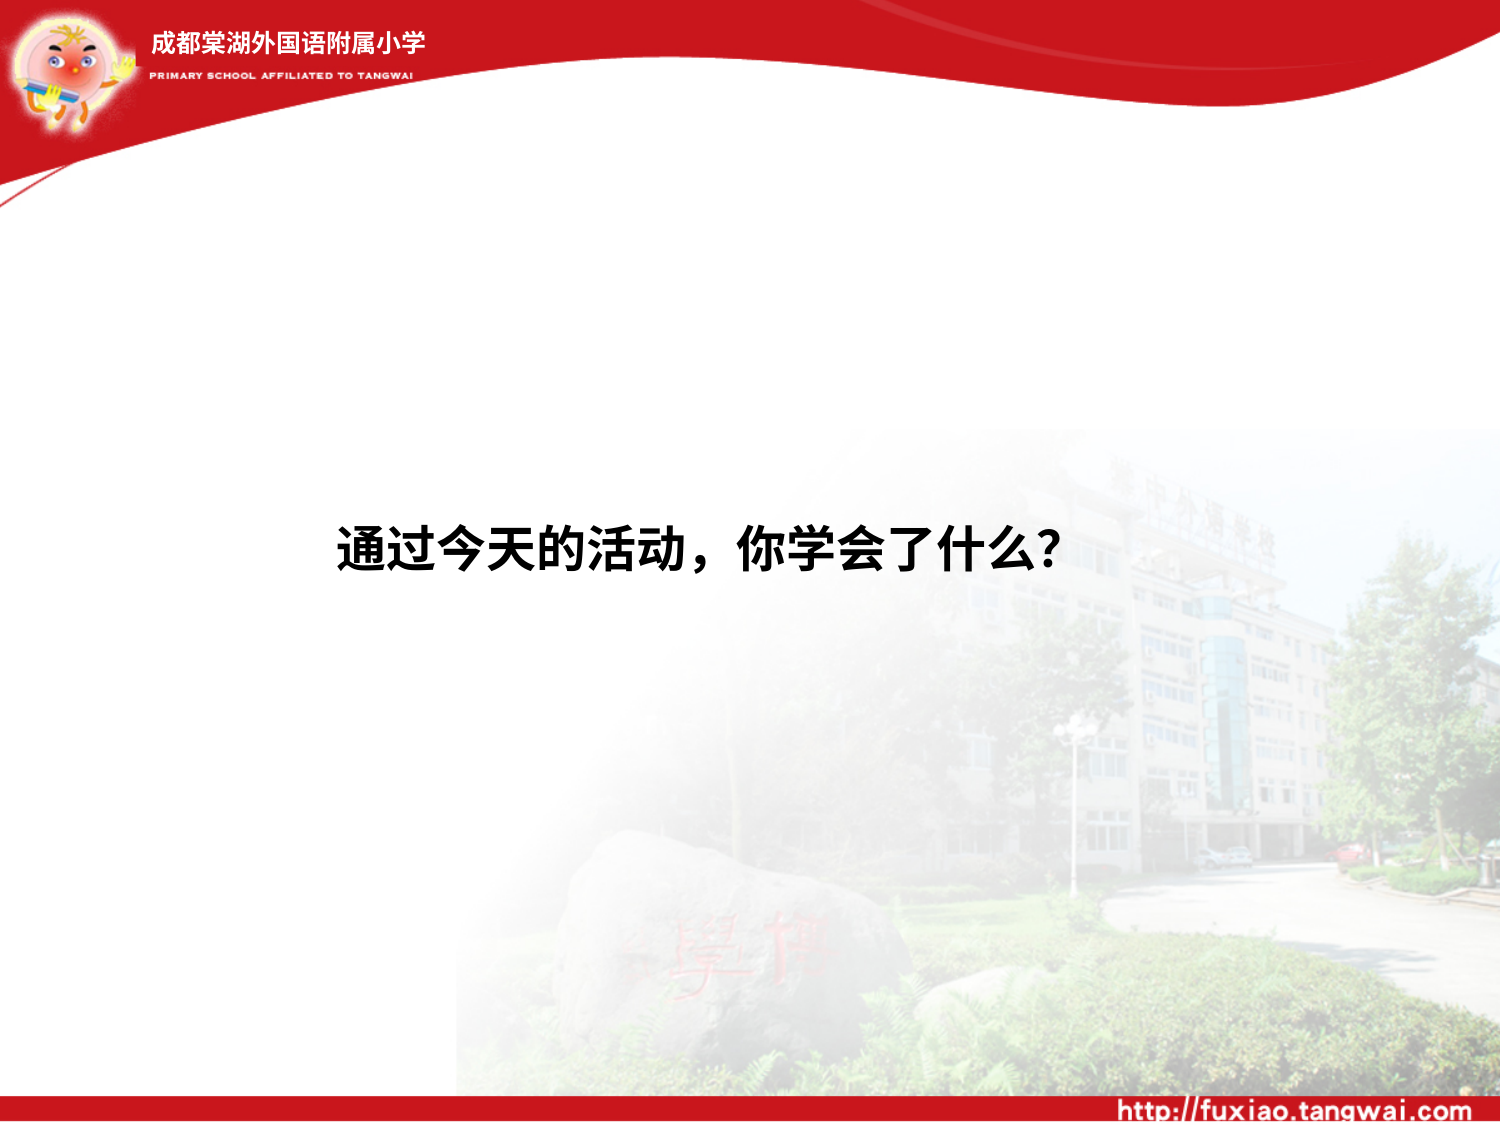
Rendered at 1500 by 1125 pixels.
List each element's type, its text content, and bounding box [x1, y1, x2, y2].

picture [0, 0, 1500, 1125]
text_box 成都棠湖外国语附属小学 [135, 18, 444, 67]
text_box 通过今天的活动，你学会了什么？ [321, 510, 1310, 586]
